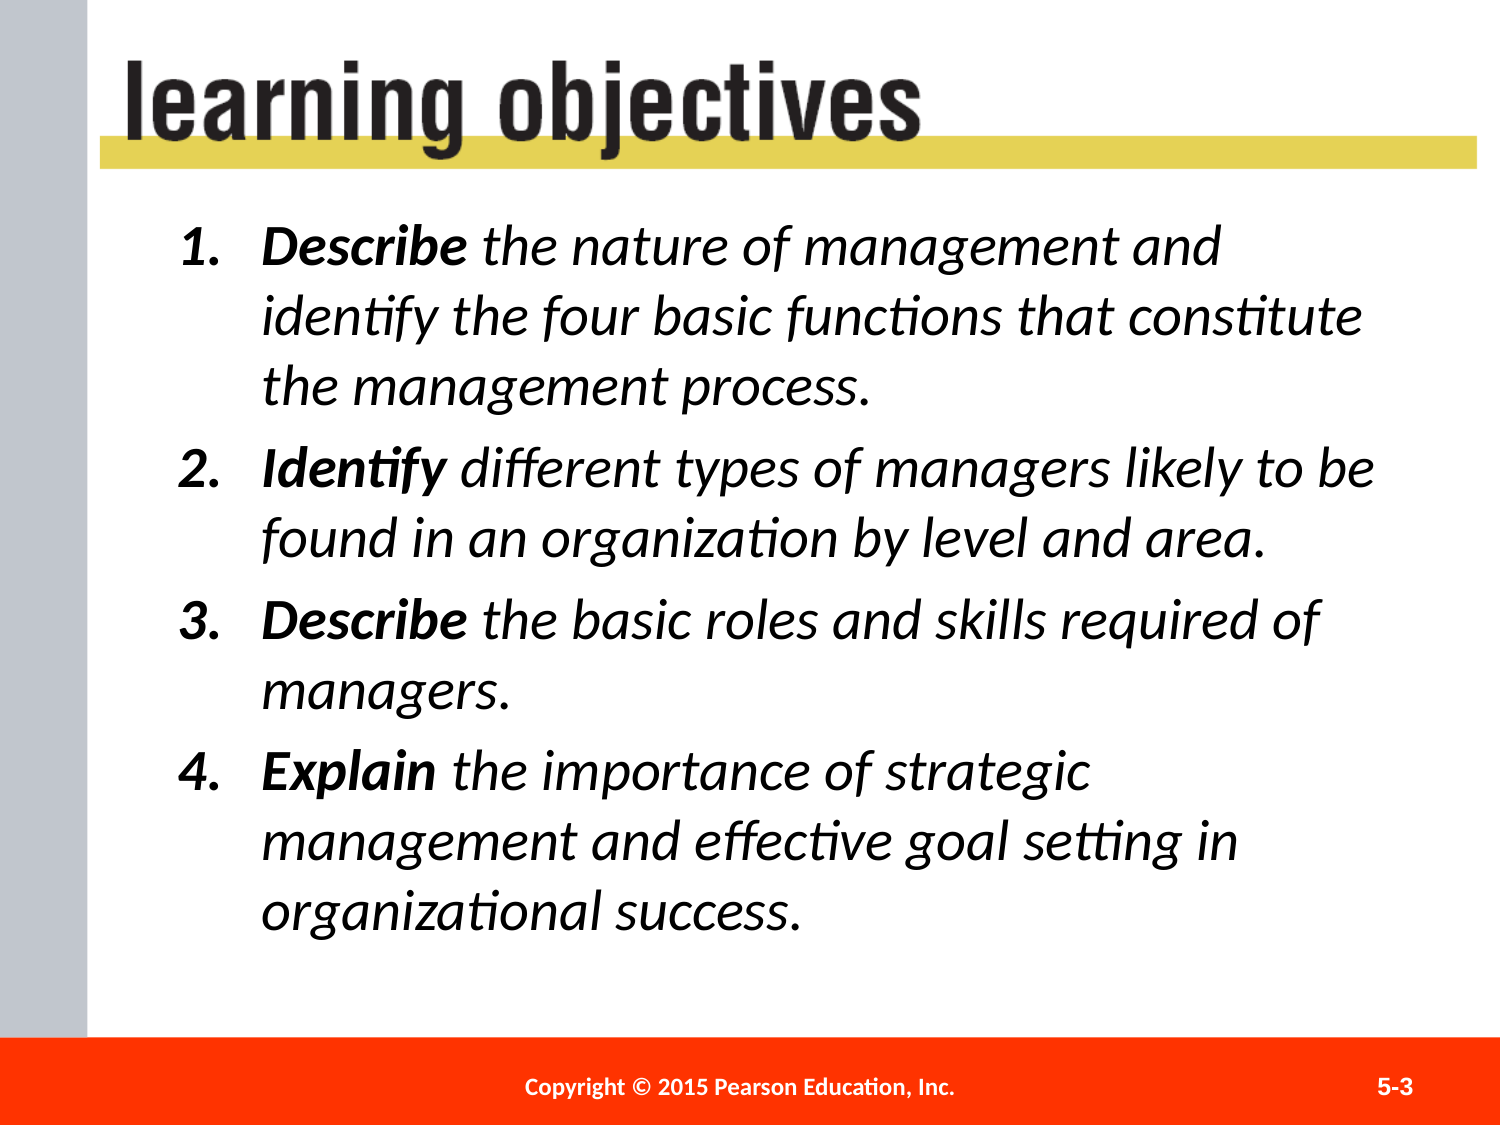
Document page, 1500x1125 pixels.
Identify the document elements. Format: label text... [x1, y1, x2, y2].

list Describe the nature of management and identify the four basic functions that constitute the management process. Identify different types of managers likely to be found in an organization by level and area. Describe the basic roles and skills required of managers. Explain the importance of strategic management and effective goal setting in organizational success. [162, 199, 1426, 976]
